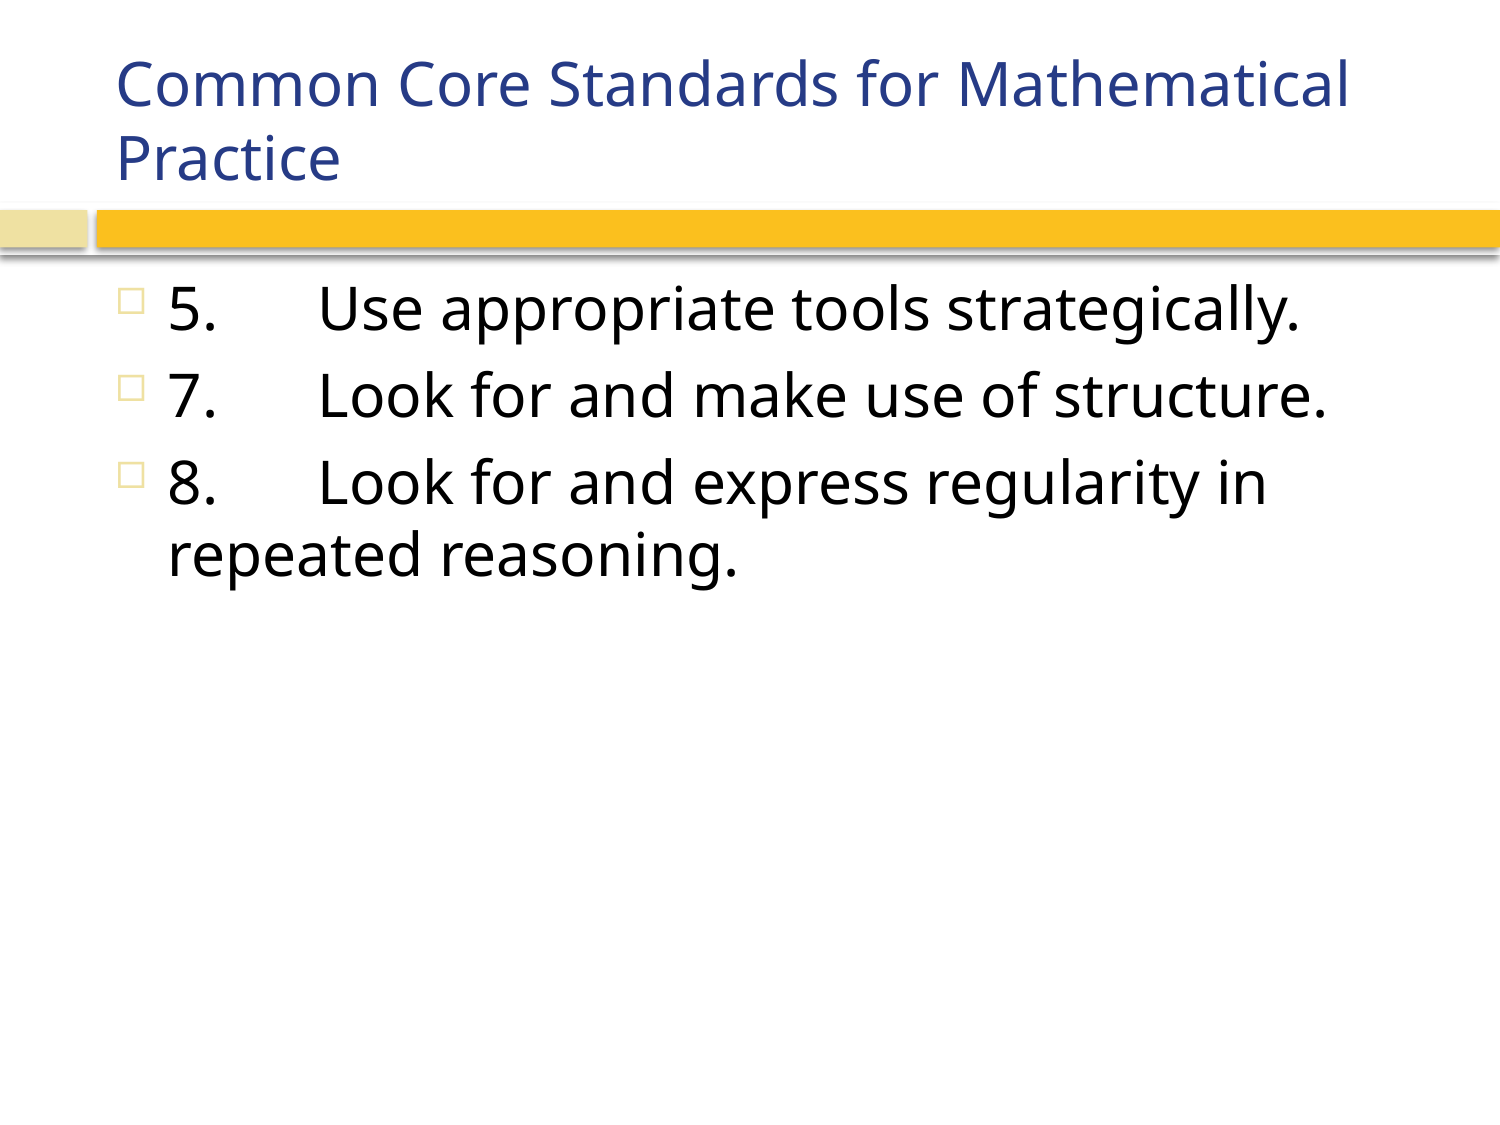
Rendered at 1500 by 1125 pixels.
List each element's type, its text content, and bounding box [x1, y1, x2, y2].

list 5. Use appropriate tools strategically. 7. Look for and make use of structure. 8. Look for and express regularity in repeated reasoning. [100, 262, 1438, 1000]
title Common Core Standards for Mathematical Practice [100, 37, 1438, 200]
